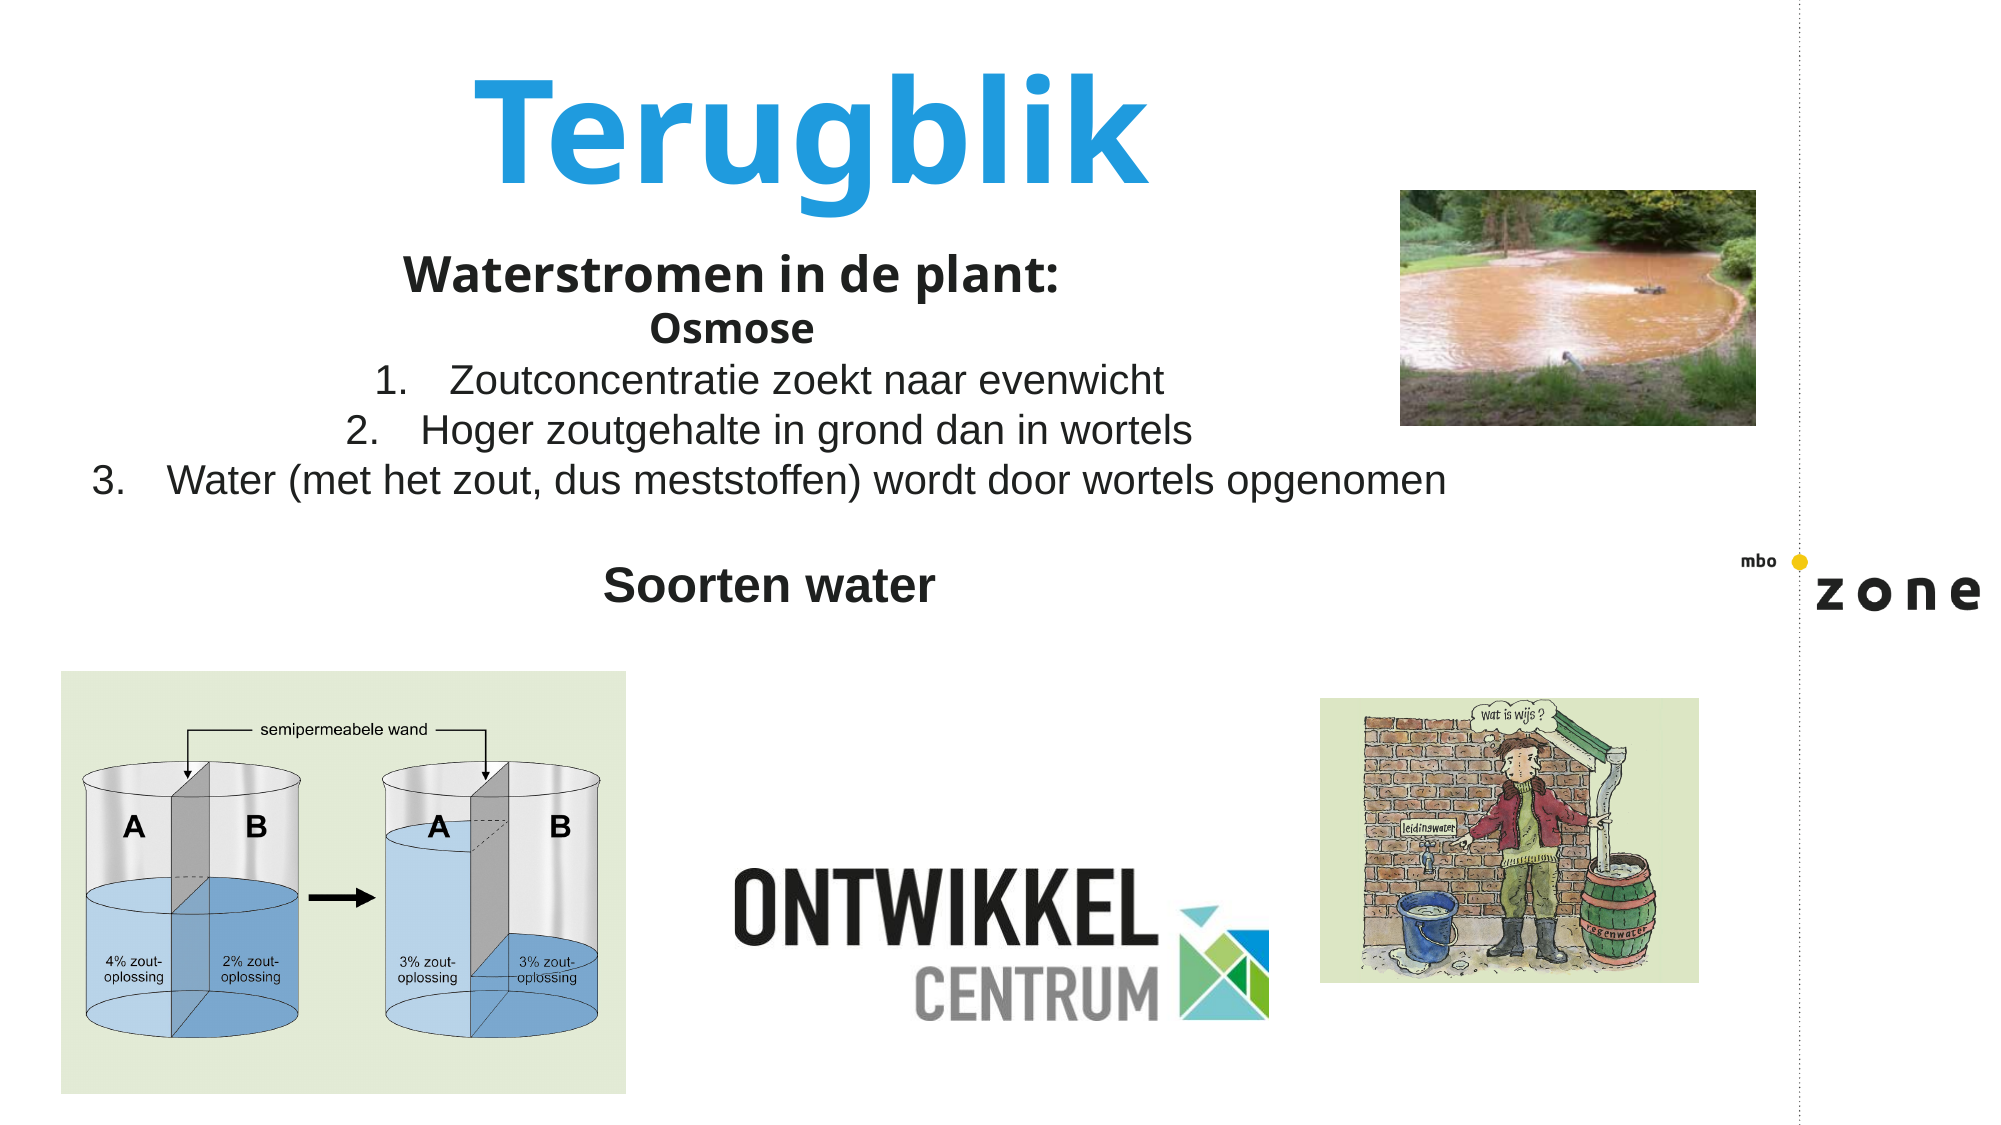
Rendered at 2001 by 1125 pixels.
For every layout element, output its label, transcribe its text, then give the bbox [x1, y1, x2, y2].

subtitle Waterstromen in de plant: Osmose Zoutconcentratie zoekt naar evenwicht Hoger zoutgehalte in grond dan in wortels Water (met het zout, dus meststoffen) wordt door wortels opgenomen Soorten water [0, 242, 1465, 776]
title Terugblik [61, 58, 1562, 215]
picture [734, 868, 1269, 1021]
picture [1320, 0, 2001, 1125]
picture [61, 671, 626, 1095]
